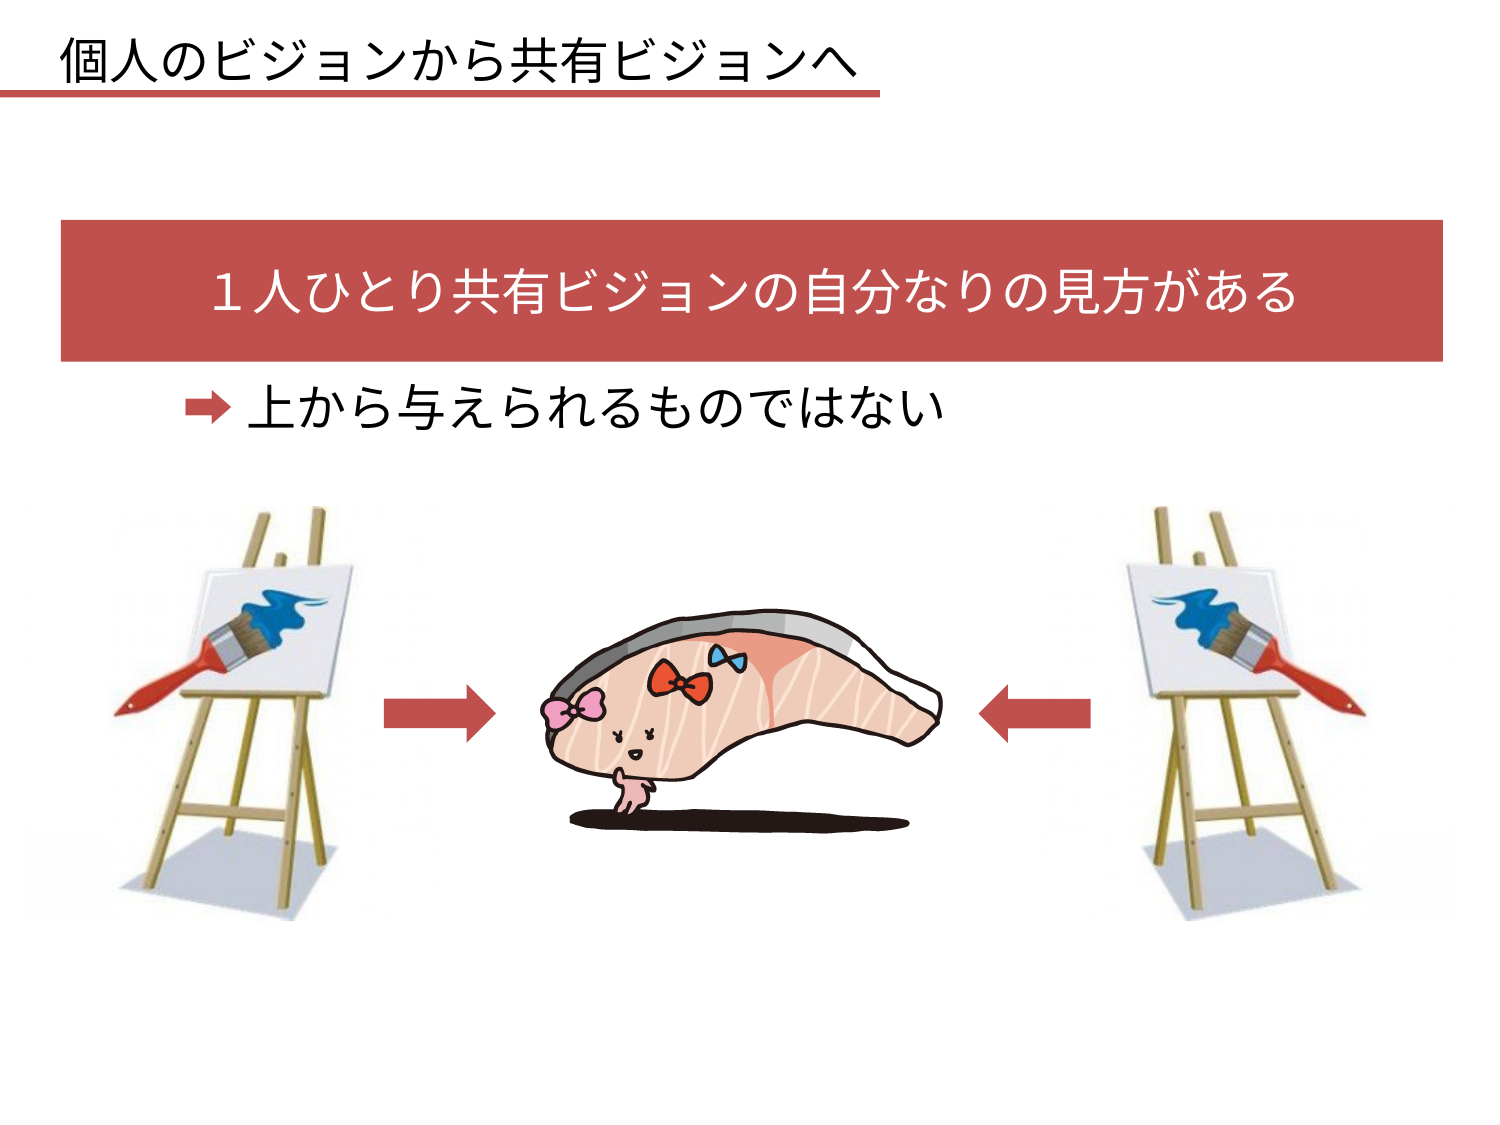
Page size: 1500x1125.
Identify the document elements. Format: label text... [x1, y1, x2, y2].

text_box ➡上から与えられるものではない [169, 368, 961, 444]
picture [527, 559, 956, 867]
text_box [445, 682, 499, 745]
picture [1039, 506, 1454, 921]
text_box １人ひとり共有ビジョンの自分なりの見方がある [59, 218, 1445, 364]
text_box [976, 682, 1034, 745]
text_box [0, 88, 882, 100]
picture [26, 506, 441, 921]
text_box 個人のビジョンから共有ビジョンへ [44, 21, 875, 97]
